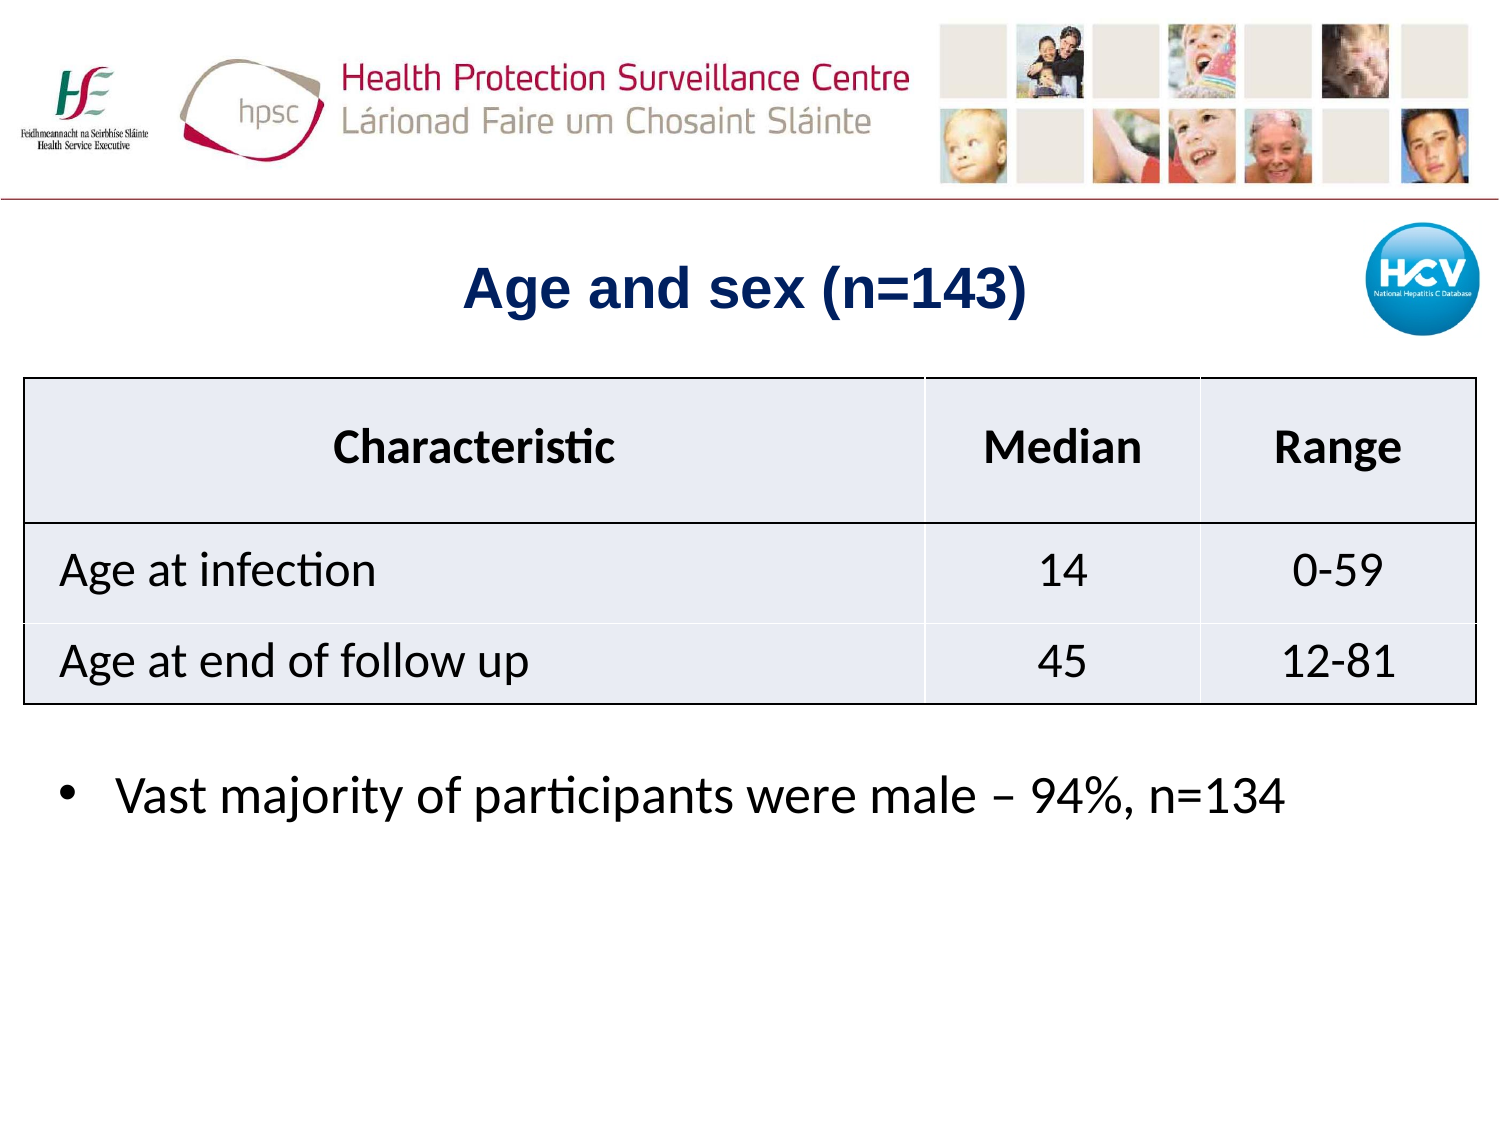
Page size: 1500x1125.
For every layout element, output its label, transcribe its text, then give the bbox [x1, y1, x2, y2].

picture [0, 0, 1500, 201]
title Age and sex (n=143) [70, 232, 1358, 339]
table_cell 0-59 [1201, 524, 1475, 623]
table_header Median [926, 379, 1200, 522]
table_cell Age at infection [25, 524, 924, 623]
table_cell 45 [926, 624, 1200, 703]
list Vast majority of participants were male – 94%, n=134 [43, 751, 1457, 894]
table_header Characteristic [25, 379, 924, 522]
table_cell 14 [926, 524, 1200, 623]
table_cell 12-81 [1201, 624, 1475, 703]
table_cell Age at end of follow up [25, 624, 924, 703]
table_header Range [1201, 379, 1475, 522]
picture [1363, 219, 1482, 339]
